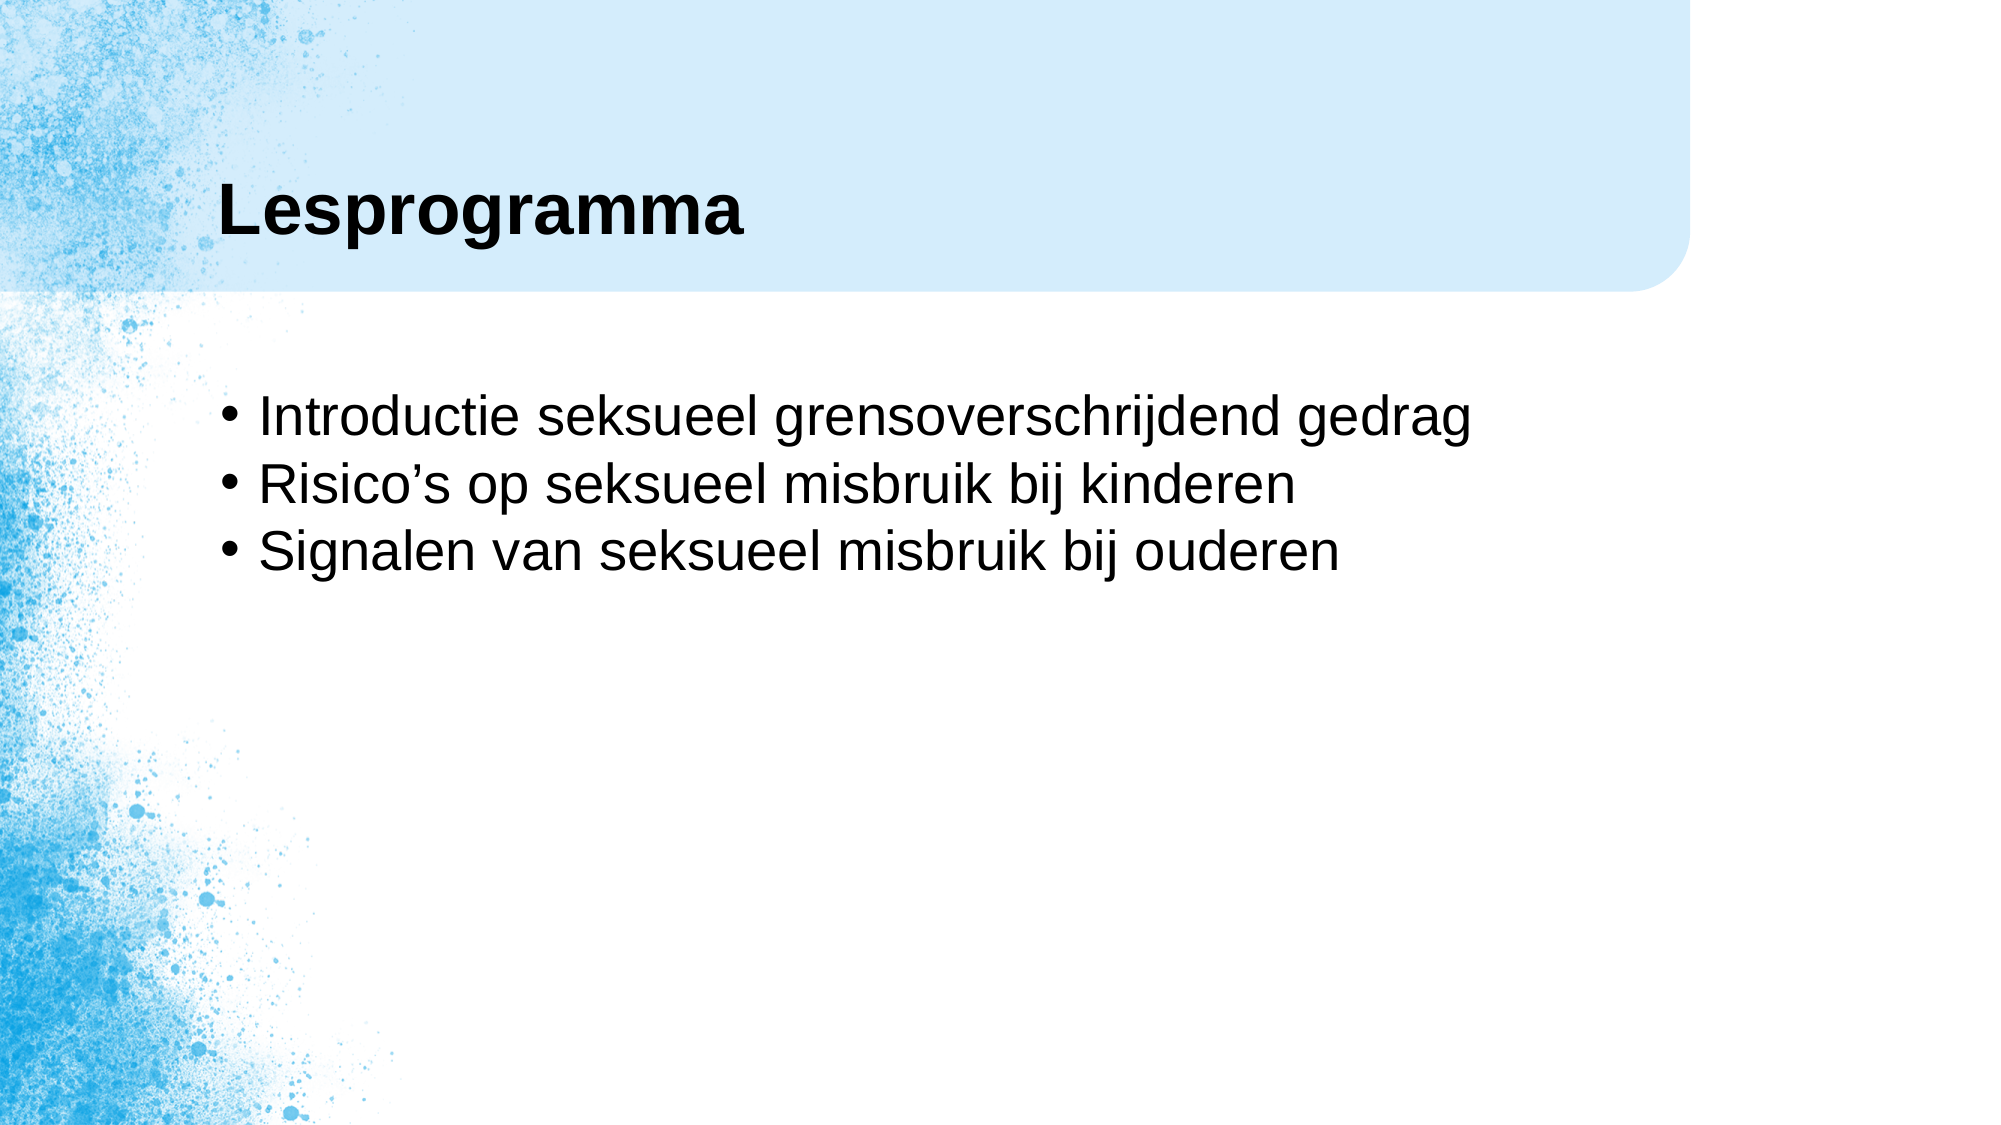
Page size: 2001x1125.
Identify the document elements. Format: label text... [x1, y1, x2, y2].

list Introductie seksueel grensoverschrijdend gedrag Risico’s op seksueel misbruik bij kinderen Signalen van seksueel misbruik bij ouderen [220, 379, 1650, 935]
picture [0, 0, 415, 1125]
title Lesprogramma [217, 61, 1556, 250]
